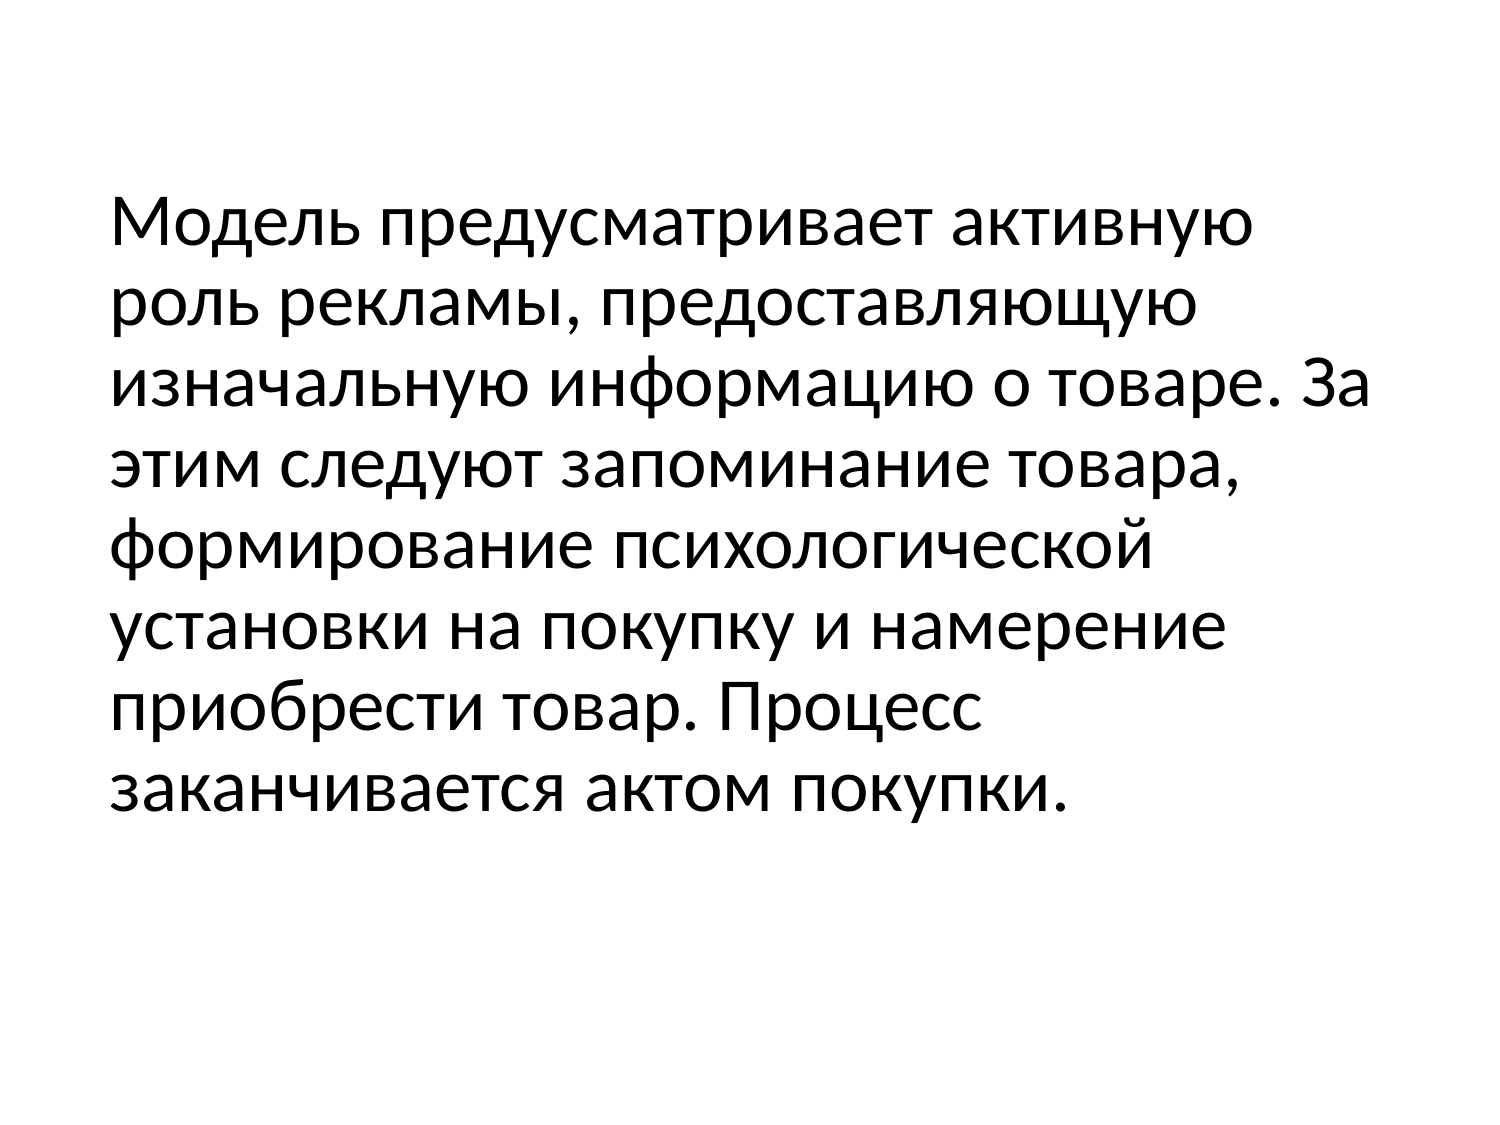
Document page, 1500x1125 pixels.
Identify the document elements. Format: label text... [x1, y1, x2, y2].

list Модель предусматривает активную роль рекламы, предоставляющую изначальную информацию о товаре. За этим следуют запоминание товара, формирование психологической установки на покупку и намерение приобрести товар. Процесс заканчивается актом покупки. [76, 172, 1427, 1060]
